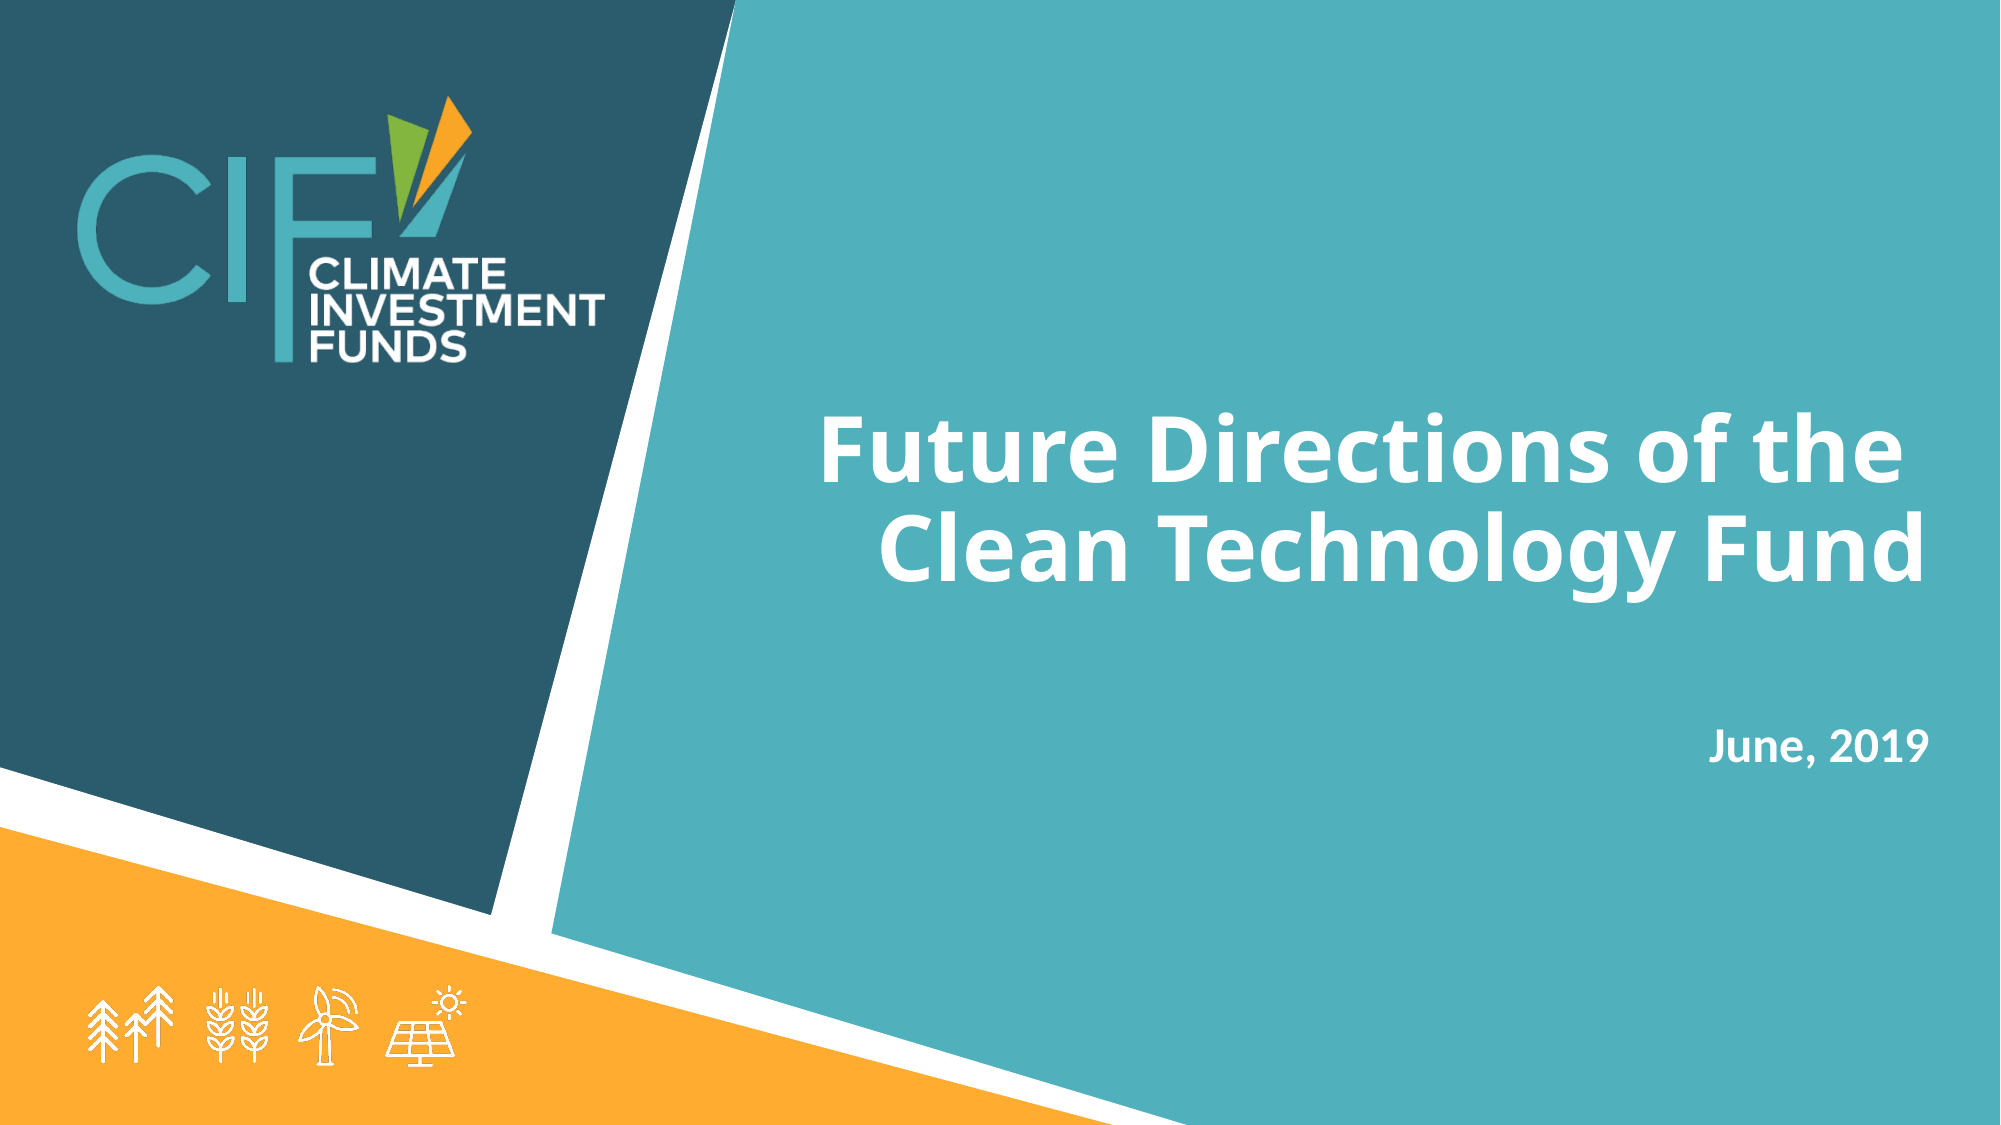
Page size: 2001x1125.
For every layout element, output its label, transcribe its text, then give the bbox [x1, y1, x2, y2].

title Future Directions of the Clean Technology Fund [659, 217, 1945, 610]
subtitle June, 2019 [870, 711, 1945, 806]
picture [79, 977, 475, 1069]
